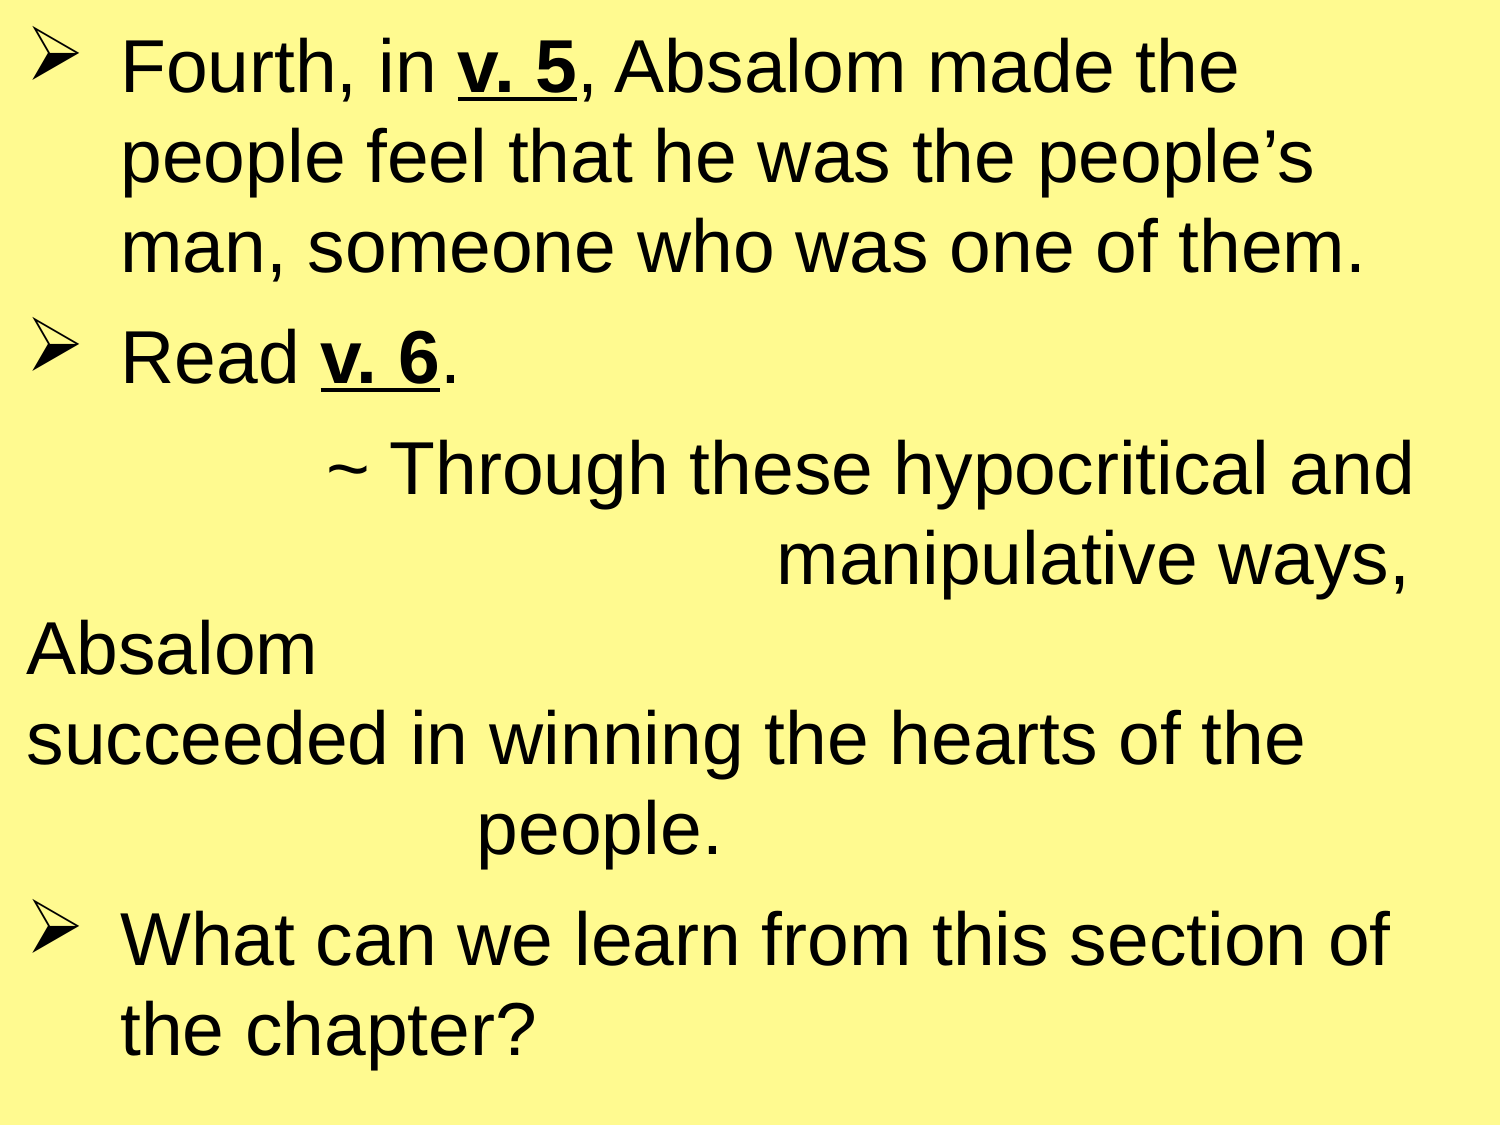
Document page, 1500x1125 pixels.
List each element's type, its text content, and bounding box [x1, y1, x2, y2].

subtitle Fourth, in v. 5, Absalom made the people feel that he was the people’s man, someone who was one of them. Read v. 6. ~ Through these hypocritical and manipulative ways, Absalom succeeded in winning the hearts of the people. What can we learn from this section of the chapter? [11, 10, 1484, 1115]
